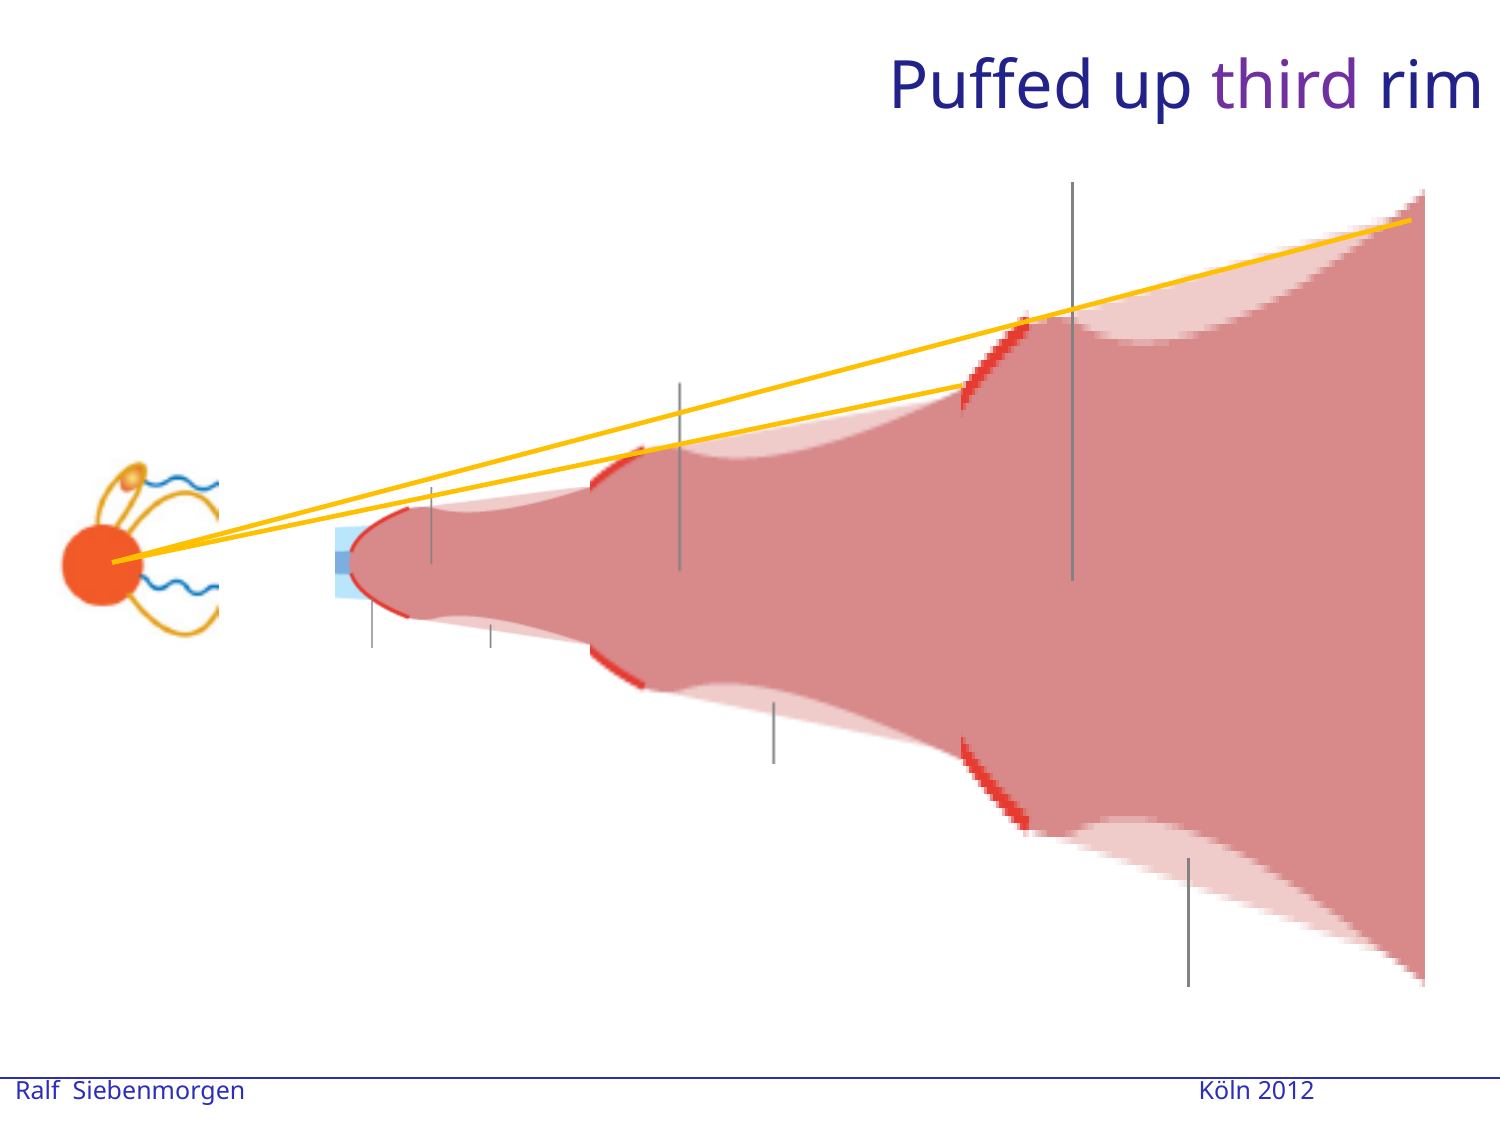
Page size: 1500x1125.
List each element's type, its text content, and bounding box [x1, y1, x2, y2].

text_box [52, 161, 1426, 987]
text_box Puffed up third rim [537, 7, 1500, 210]
